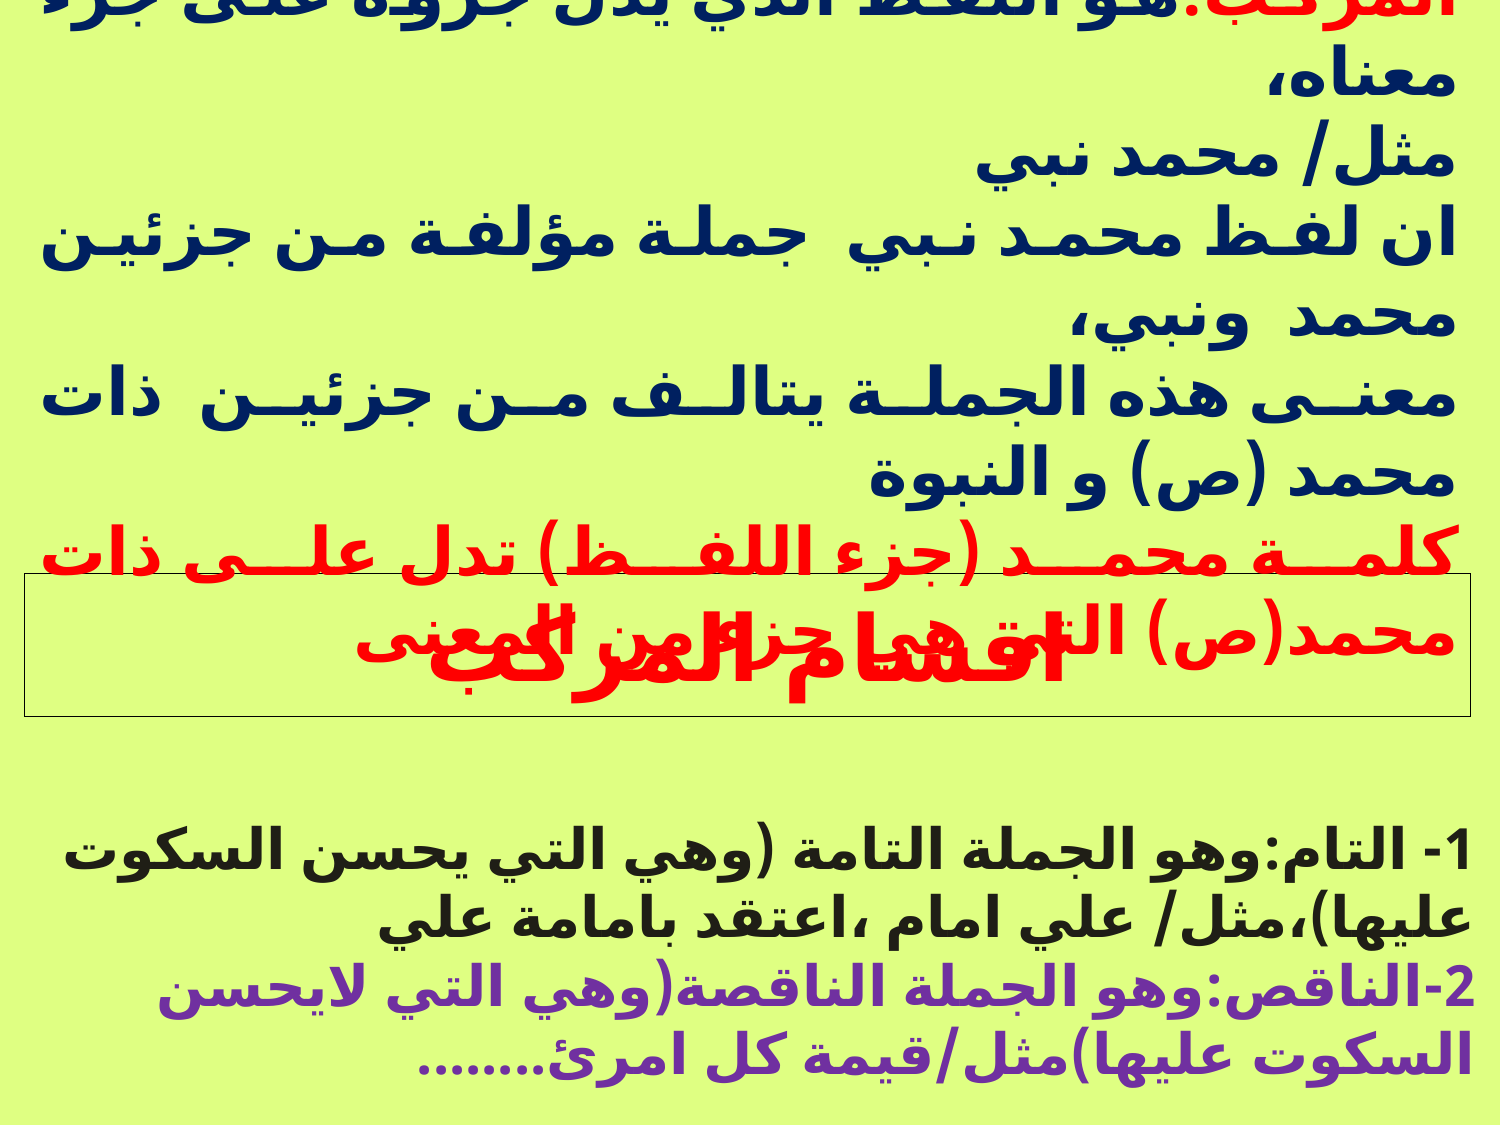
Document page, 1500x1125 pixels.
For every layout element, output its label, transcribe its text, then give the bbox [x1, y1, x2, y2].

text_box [71, 0, 156, 31]
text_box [1208, 0, 1316, 15]
text_box المركب:هو اللفظ الذي يدل جزؤه على جزء معناه، مثل/ محمد نبي ان لفظ محمد نبي جملة مؤلفة من جزئين محمد ونبي، معنى هذه الجملة يتالف من جزئين ذات محمد (ص) و النبوة كلمة محمد (جزء اللفظ) تدل على ذات محمد(ص) التي هي جزء من المعنى [24, 66, 1475, 551]
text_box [1334, 45, 1345, 66]
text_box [567, 551, 787, 573]
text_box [838, 551, 862, 573]
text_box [220, 551, 372, 573]
text_box 1- التام:وهو الجملة التامة (وهي التي يحسن السكوت عليها)،مثل/ علي امام ،اعتقد بامامة علي 2-الناقص:وهو الجملة الناقصة(وهي التي لايحسن السكوت عليها)مثل/قيمة كل امرئ........ [29, 668, 1491, 1094]
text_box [1442, 0, 1453, 14]
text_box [1004, 551, 1226, 573]
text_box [44, 554, 100, 573]
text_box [44, 0, 68, 13]
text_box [1078, 0, 1176, 31]
text_box اقسام المركب [24, 573, 1471, 717]
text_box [355, 0, 386, 16]
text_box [1187, 5, 1197, 15]
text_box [966, 551, 977, 573]
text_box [820, 0, 831, 14]
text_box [1323, 0, 1430, 31]
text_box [756, 0, 808, 16]
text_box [1254, 551, 1450, 573]
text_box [185, 0, 326, 23]
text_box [695, 0, 744, 22]
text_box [460, 551, 513, 573]
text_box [889, 551, 949, 573]
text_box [1046, 0, 1057, 14]
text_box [112, 551, 123, 573]
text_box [541, 551, 551, 573]
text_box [556, 0, 602, 25]
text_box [436, 551, 448, 573]
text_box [402, 566, 414, 573]
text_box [442, 0, 527, 31]
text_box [390, 0, 439, 31]
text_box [860, 0, 1034, 14]
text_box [186, 564, 197, 573]
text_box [614, 0, 667, 16]
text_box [799, 551, 810, 573]
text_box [134, 551, 159, 573]
